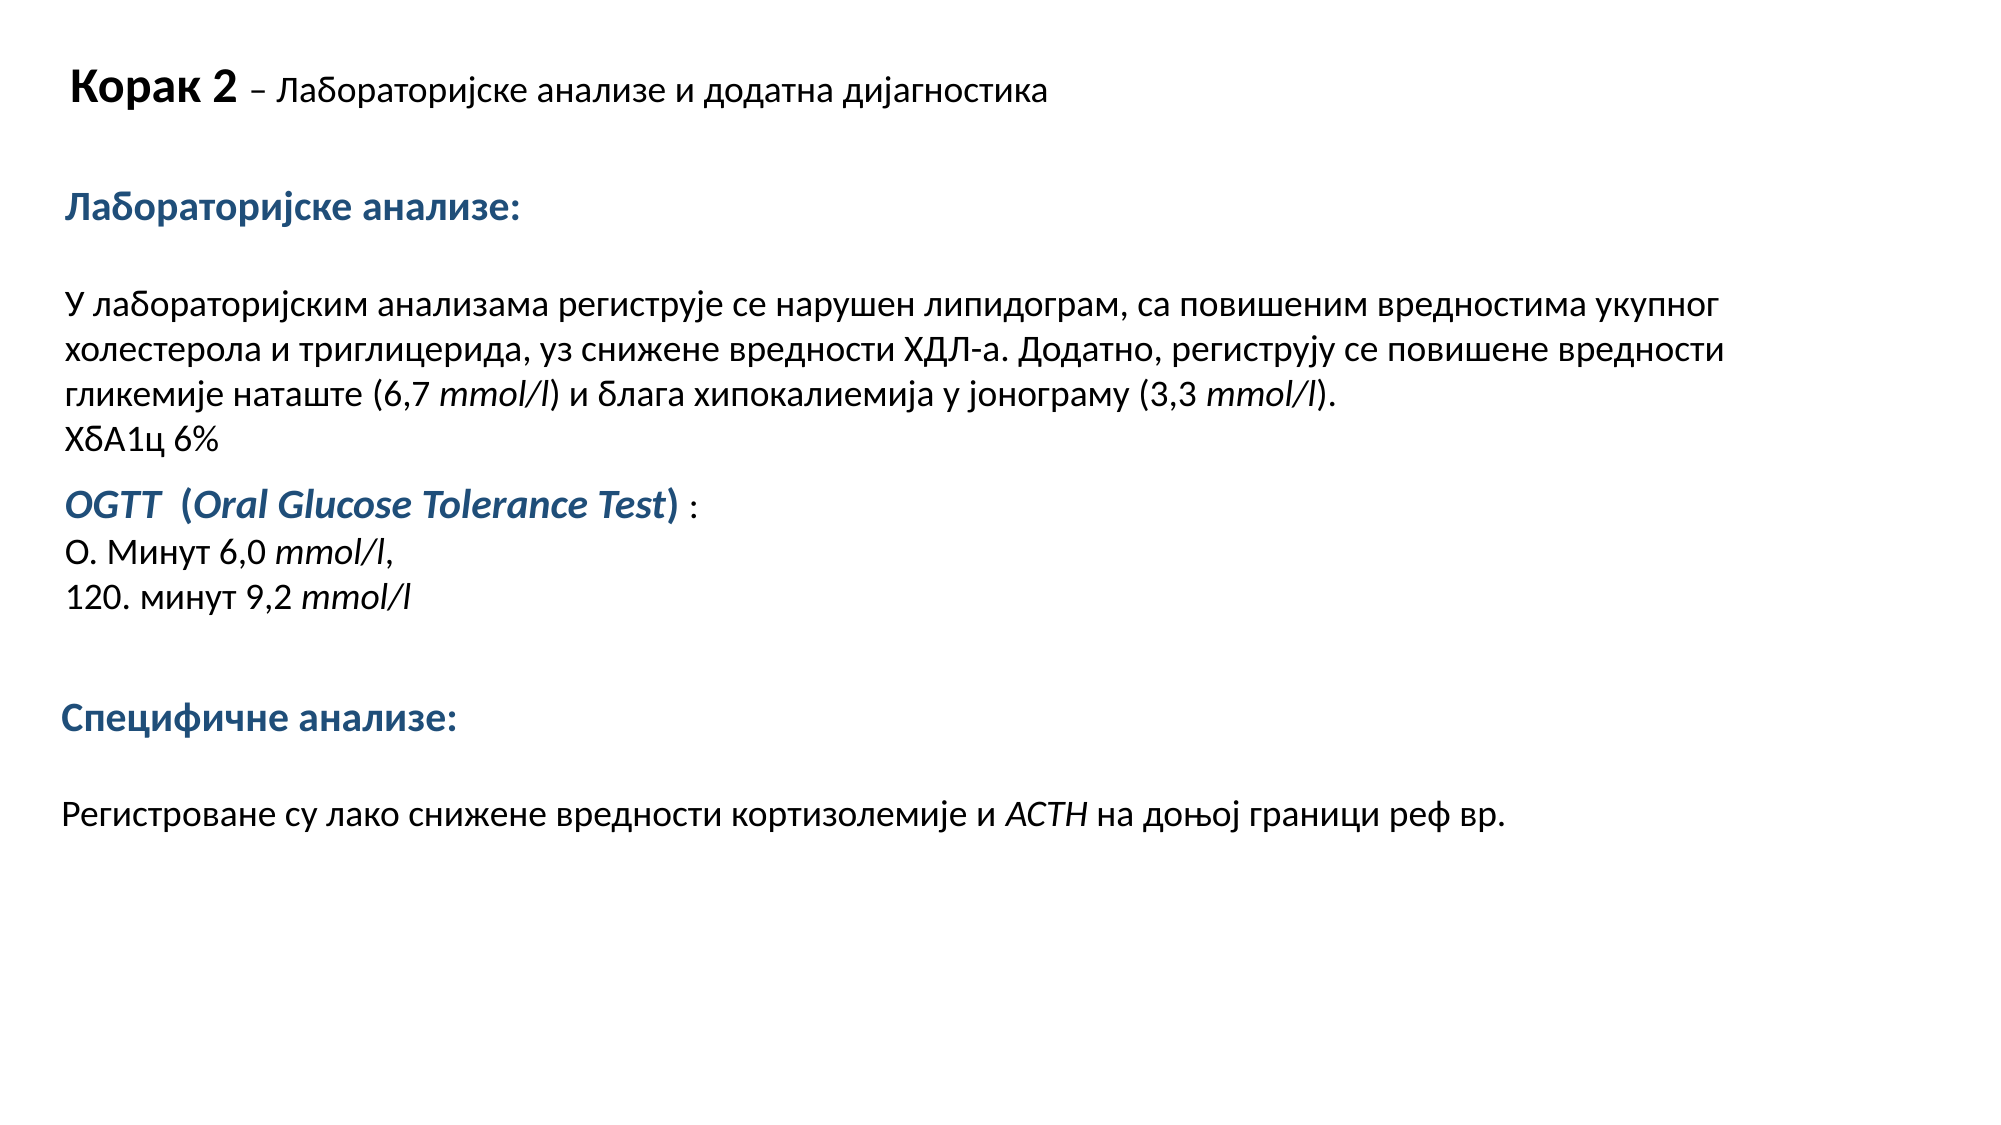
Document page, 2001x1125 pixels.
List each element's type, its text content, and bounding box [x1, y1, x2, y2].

text_box Специфичне анализе: Регистроване су лако снижене вредности кортизолемије и ACTH на доњој граници реф вр. [46, 681, 1875, 842]
text_box OGTT (Oral Glucose Tolerance Test) : О. Минут 6,0 mmol/l, 120. минут 9,2 mmol/l [50, 469, 1879, 625]
text_box Корак 2 – Лабораторијске анализе и додатна дијагностика [55, 45, 1065, 121]
text_box Лабораторијске анализе: У лабораторијским анализама региструје се нарушен липидограм, са повишеним вредностима укупног холестерола и триглицерида, уз снижене вредности ХДЛ-а. Додатно, региструју се повишене вредности гликемије наташте (6,7 mmol/l) и блага хипокалиемија у јонограму (3,3 mmol/l). ХбА1ц 6% [50, 171, 1879, 467]
